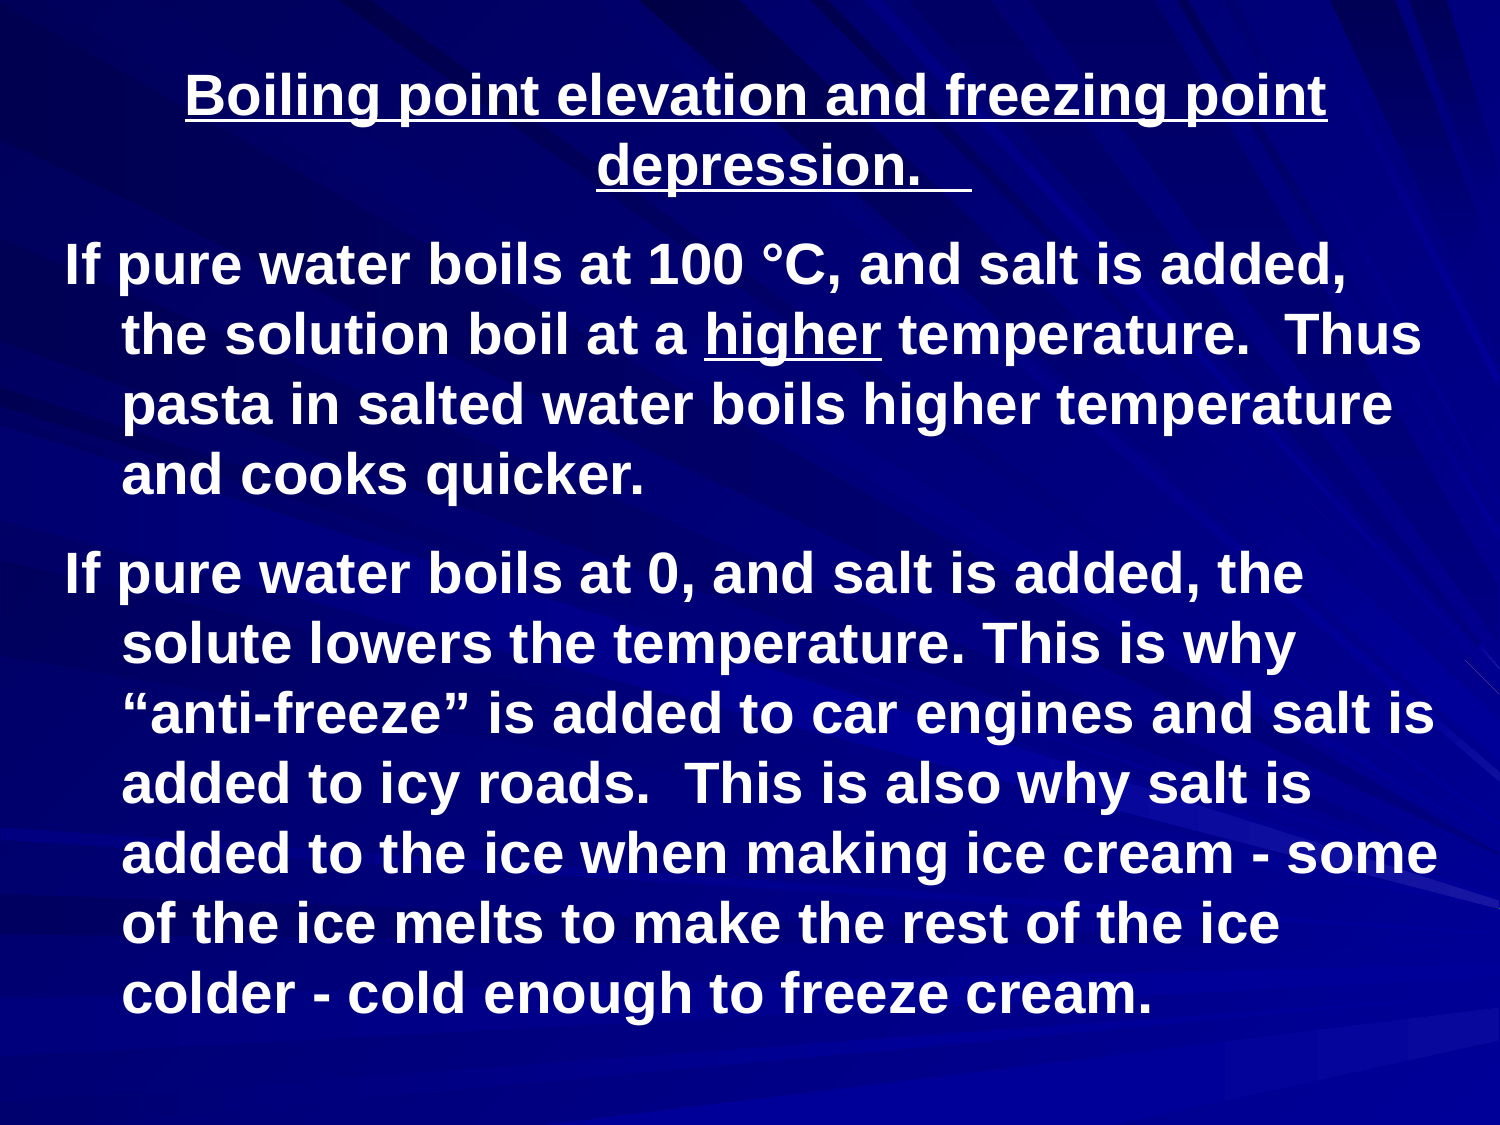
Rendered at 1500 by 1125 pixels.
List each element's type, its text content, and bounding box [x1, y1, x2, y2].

text_box Boiling point elevation and freezing point depression. If pure water boils at 100 °C, and salt is added, the solution boil at a higher temperature. Thus pasta in salted water boils higher temperature and cooks quicker. If pure water boils at 0, and salt is added, the solute lowers the temperature. This is why “anti-freeze” is added to car engines and salt is added to icy roads. This is also why salt is added to the ice when making ice cream - some of the ice melts to make the rest of the ice colder - cold enough to freeze cream. [49, 50, 1463, 1125]
